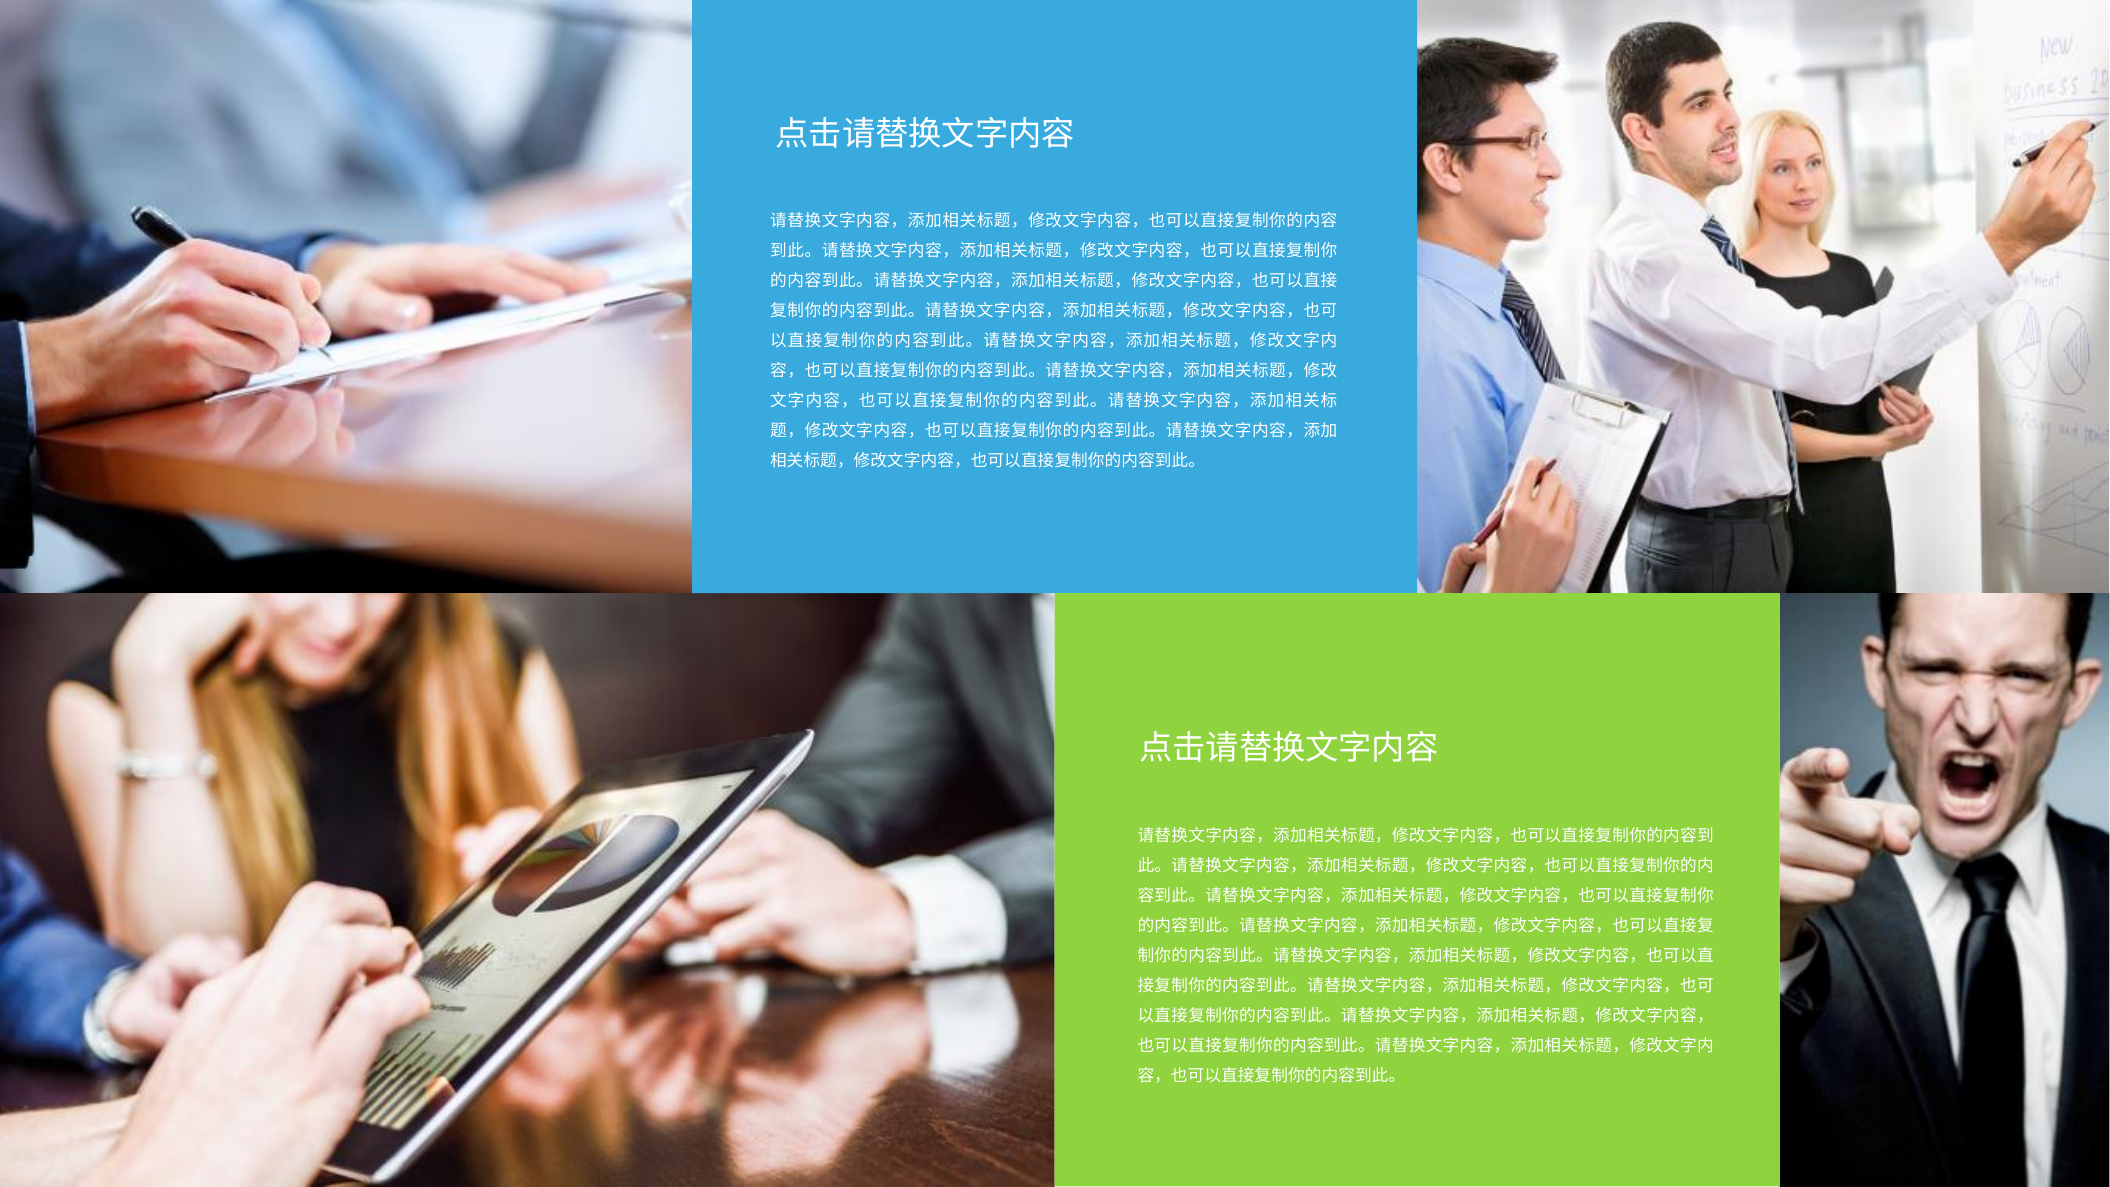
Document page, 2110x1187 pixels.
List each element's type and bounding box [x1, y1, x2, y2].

text_box [0, 592, 1054, 1187]
text_box [1054, 593, 1780, 1187]
text_box [692, 0, 1418, 594]
text_box [0, 0, 692, 592]
text_box [1418, 0, 2110, 593]
text_box [1779, 592, 2110, 1187]
